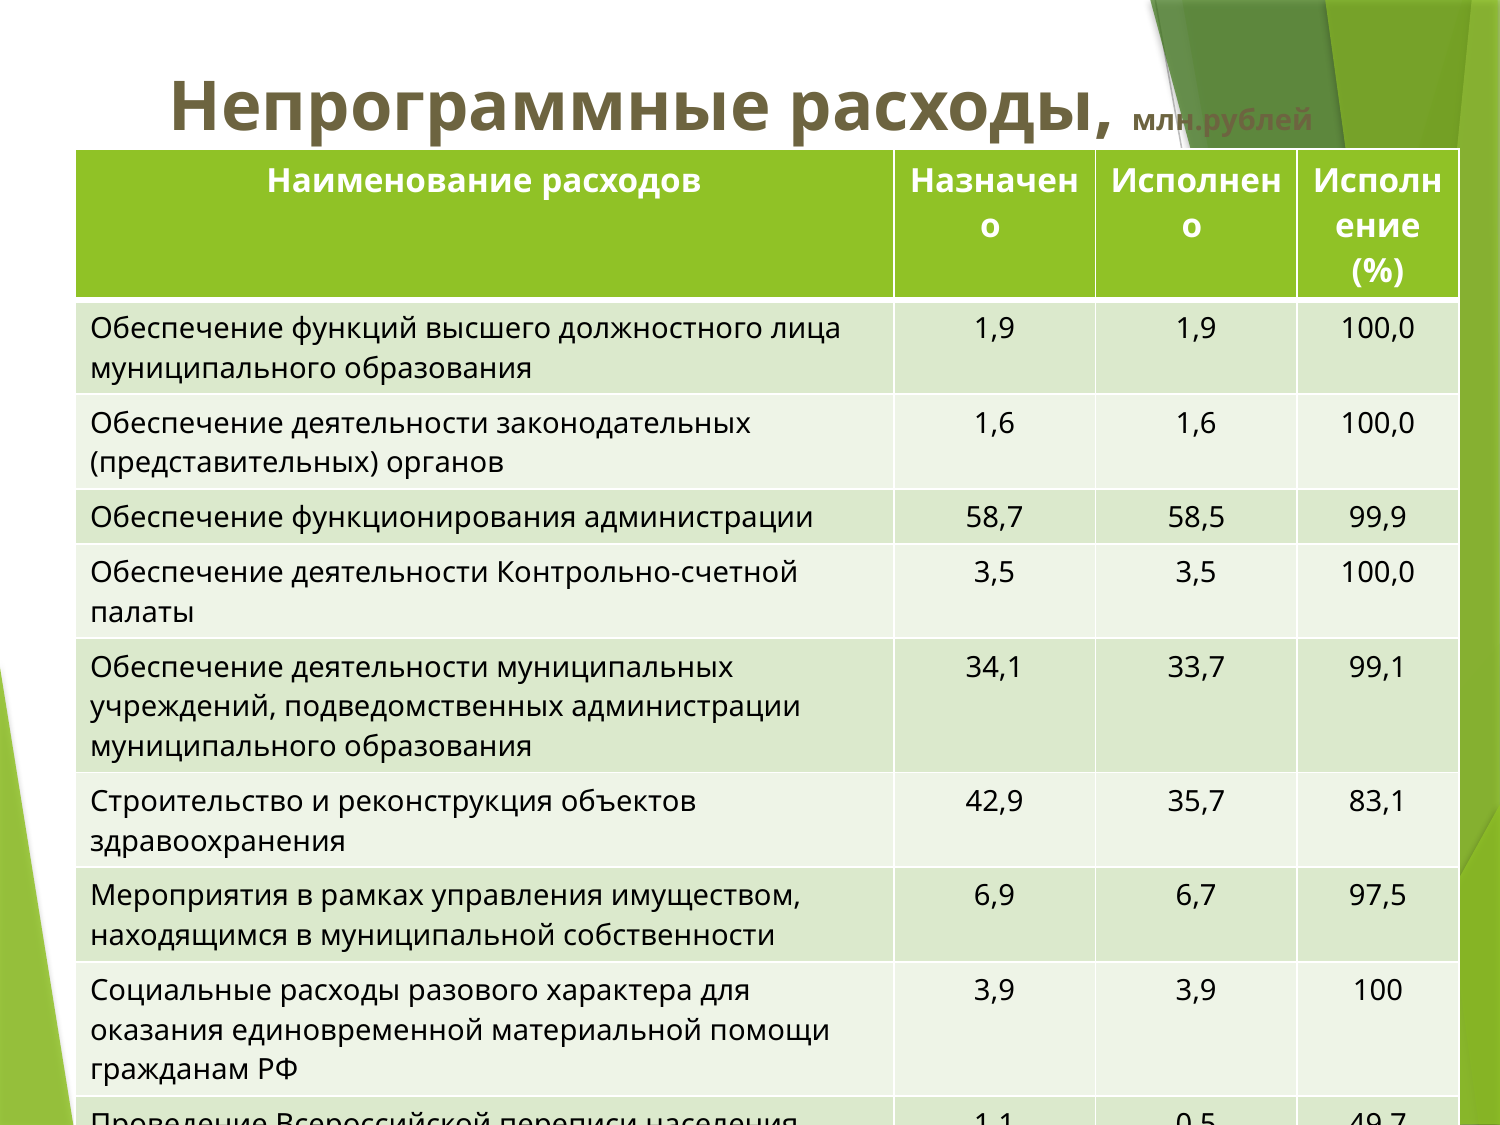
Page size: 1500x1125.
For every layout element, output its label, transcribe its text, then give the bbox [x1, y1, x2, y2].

table_cell 100 [1298, 963, 1458, 1095]
table_header Исполнено [1096, 150, 1296, 297]
table_cell 1,9 [895, 303, 1095, 393]
title Непрограммные расходы, млн.рублей [75, 54, 1425, 148]
table_cell 58,5 [1096, 490, 1296, 543]
table_cell 3,5 [895, 545, 1095, 637]
table_cell Обеспечение деятельности муниципальных учреждений, подведомственных администрации муниципального образования [76, 639, 893, 772]
table_header Исполнение (%) [1298, 150, 1458, 297]
table_cell 49,7 [1298, 1097, 1458, 1125]
table_cell 33,7 [1096, 639, 1296, 772]
table_cell Обеспечение деятельности Контрольно-счетной палаты [76, 545, 893, 637]
table_header Назначено [895, 150, 1095, 297]
table_cell 97,5 [1298, 868, 1458, 961]
table_cell 100,0 [1298, 395, 1458, 488]
table_cell 99,9 [1298, 490, 1458, 543]
table_cell 100,0 [1298, 303, 1458, 393]
table_cell Обеспечение функционирования администрации [76, 490, 893, 543]
table_cell 1,6 [1096, 395, 1296, 488]
table_cell 0,5 [1096, 1097, 1296, 1125]
table_cell 6,7 [1096, 868, 1296, 961]
table_cell Мероприятия в рамках управления имуществом, находящимся в муниципальной собственности [76, 868, 893, 961]
table_cell 1,1 [895, 1097, 1095, 1125]
table_cell 99,1 [1298, 639, 1458, 772]
table_cell Обеспечение функций высшего должностного лица муниципального образования [76, 303, 893, 393]
table_cell 1,6 [895, 395, 1095, 488]
table_cell 100,0 [1298, 545, 1458, 637]
table_cell 3,5 [1096, 545, 1296, 637]
table_cell Проведение Всероссийской переписи населения [76, 1097, 893, 1125]
table_cell 6,9 [895, 868, 1095, 961]
table_cell 83,1 [1298, 773, 1458, 866]
table_cell 3,9 [1096, 963, 1296, 1095]
table_cell Социальные расходы разового характера для оказания единовременной материальной помощи гражданам РФ [76, 963, 893, 1095]
table_header Наименование расходов [76, 150, 893, 297]
table_cell 3,9 [895, 963, 1095, 1095]
table_cell 58,7 [895, 490, 1095, 543]
table_cell Обеспечение деятельности законодательных (представительных) органов [76, 395, 893, 488]
table_cell Строительство и реконструкция объектов здравоохранения [76, 773, 893, 866]
table_cell 35,7 [1096, 773, 1296, 866]
table_cell 34,1 [895, 639, 1095, 772]
table_cell 42,9 [895, 773, 1095, 866]
table_cell 1,9 [1096, 303, 1296, 393]
